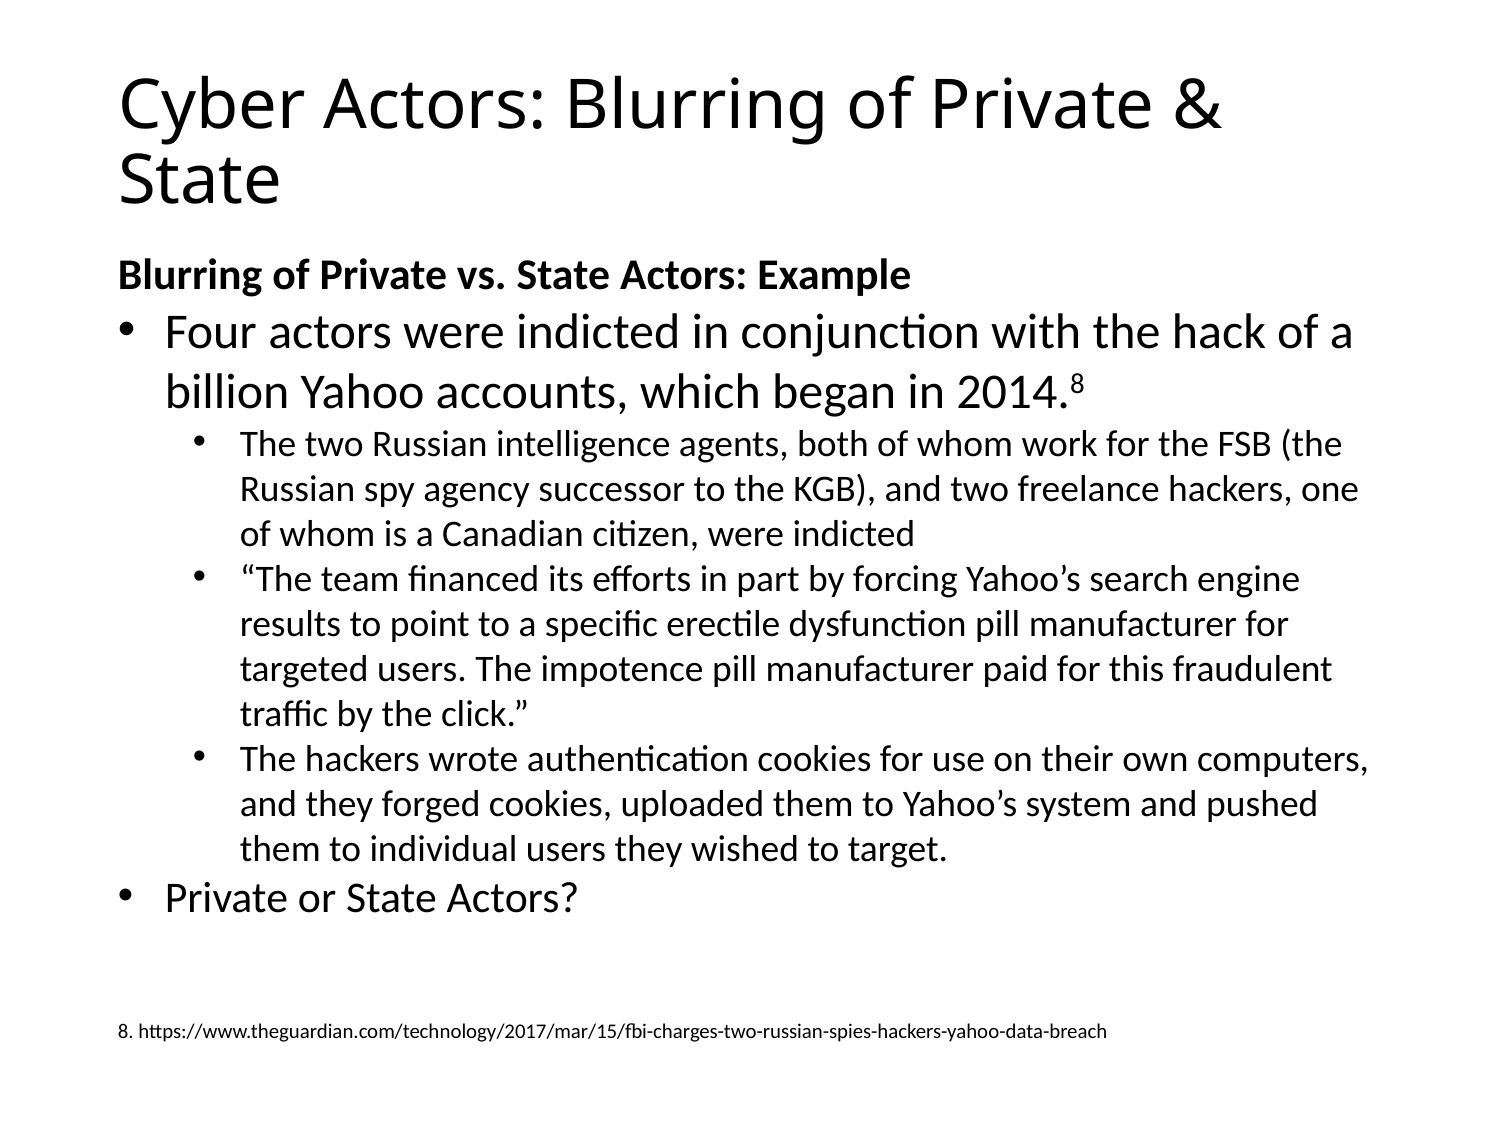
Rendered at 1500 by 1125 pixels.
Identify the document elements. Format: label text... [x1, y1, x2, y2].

title Cyber Actors: Blurring of Private & State [102, 114, 1398, 257]
text_box 8. https://www.theguardian.com/technology/2017/mar/15/fbi-charges-two-russian-spies-hackers-yahoo-data-breach [103, 1010, 1397, 1076]
text_box Blurring of Private vs. State Actors: Example Four actors were indicted in conjunction with the hack of a billion Yahoo accounts, which began in 2014.8 The two Russian intelligence agents, both of whom work for the FSB (the Russian spy agency successor to the KGB), and two freelance hackers, one of whom is a Canadian citizen, were indicted “The team financed its efforts in part by forcing Yahoo’s search engine results to point to a specific erectile dysfunction pill manufacturer for targeted users. The impotence pill manufacturer paid for this fraudulent traffic by the click.” The hackers wrote authentication cookies for use on their own computers, and they forged cookies, uploaded them to Yahoo’s system and pushed them to individual users they wished to target. Private or State Actors? [103, 238, 1397, 929]
